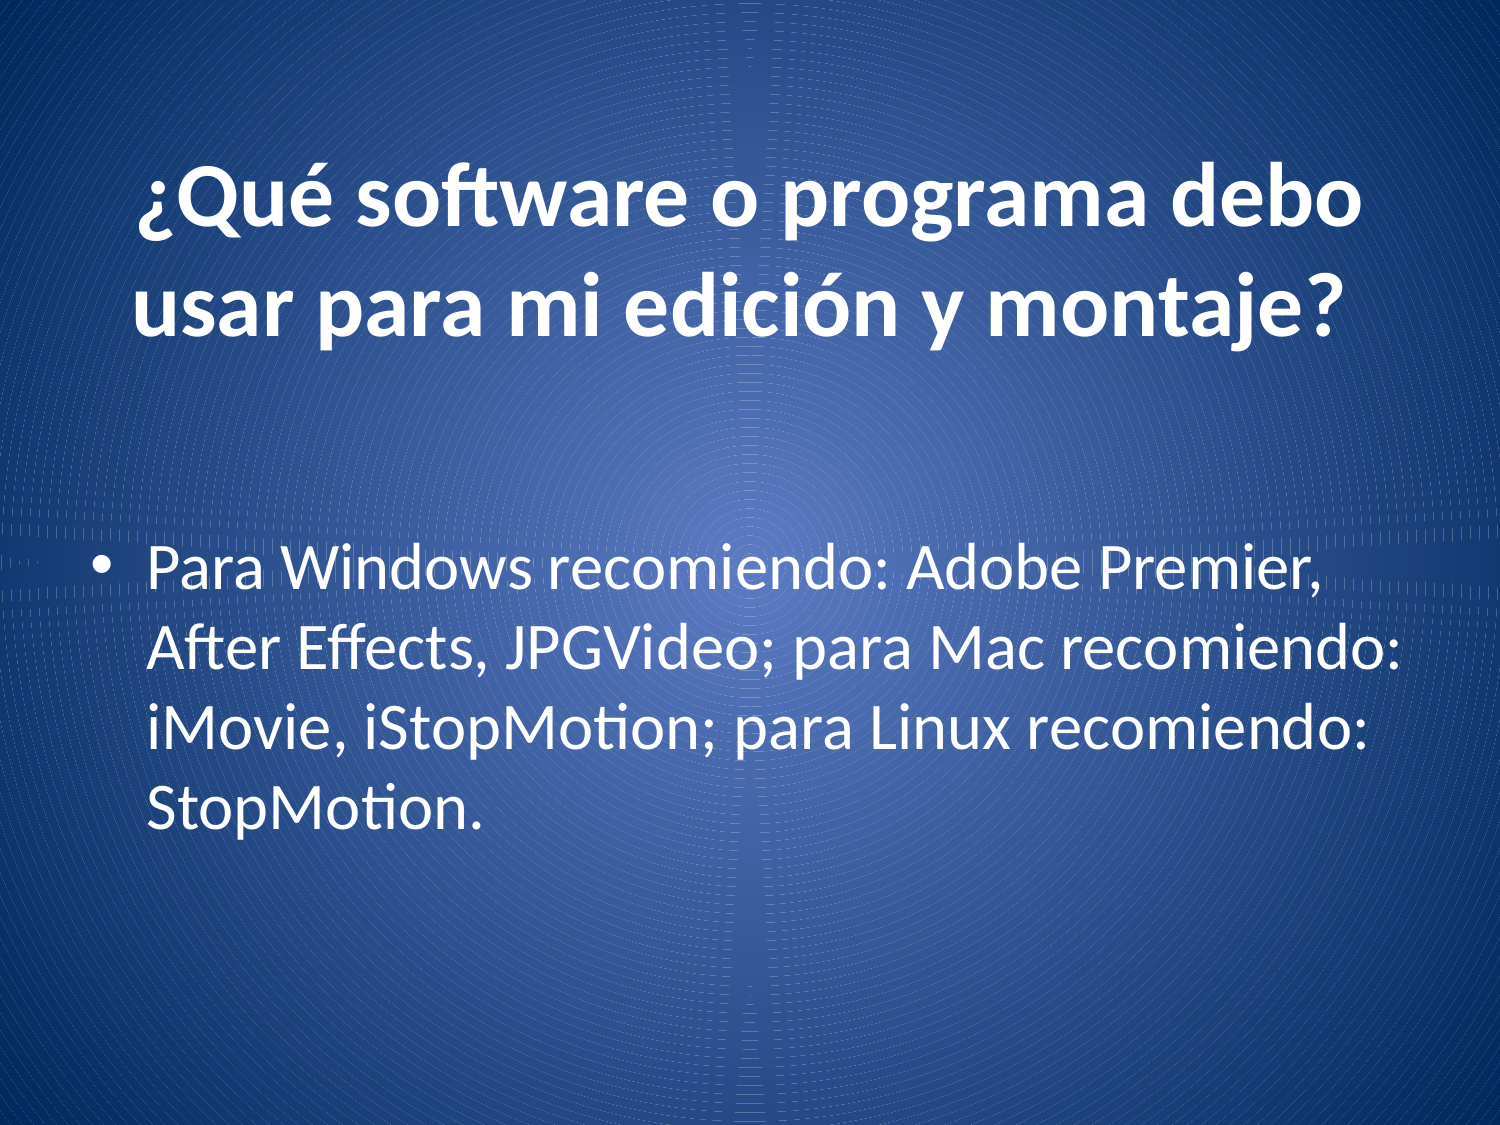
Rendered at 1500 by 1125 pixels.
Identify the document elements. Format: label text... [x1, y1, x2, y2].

title ¿Qué software o programa debo usar para mi edición y montaje? [75, 45, 1425, 445]
list Para Windows recomiendo: Adobe Premier, After Effects, JPGVideo; para Mac recomiendo: iMovie, iStopMotion; para Linux recomiendo: StopMotion. [75, 515, 1425, 1005]
